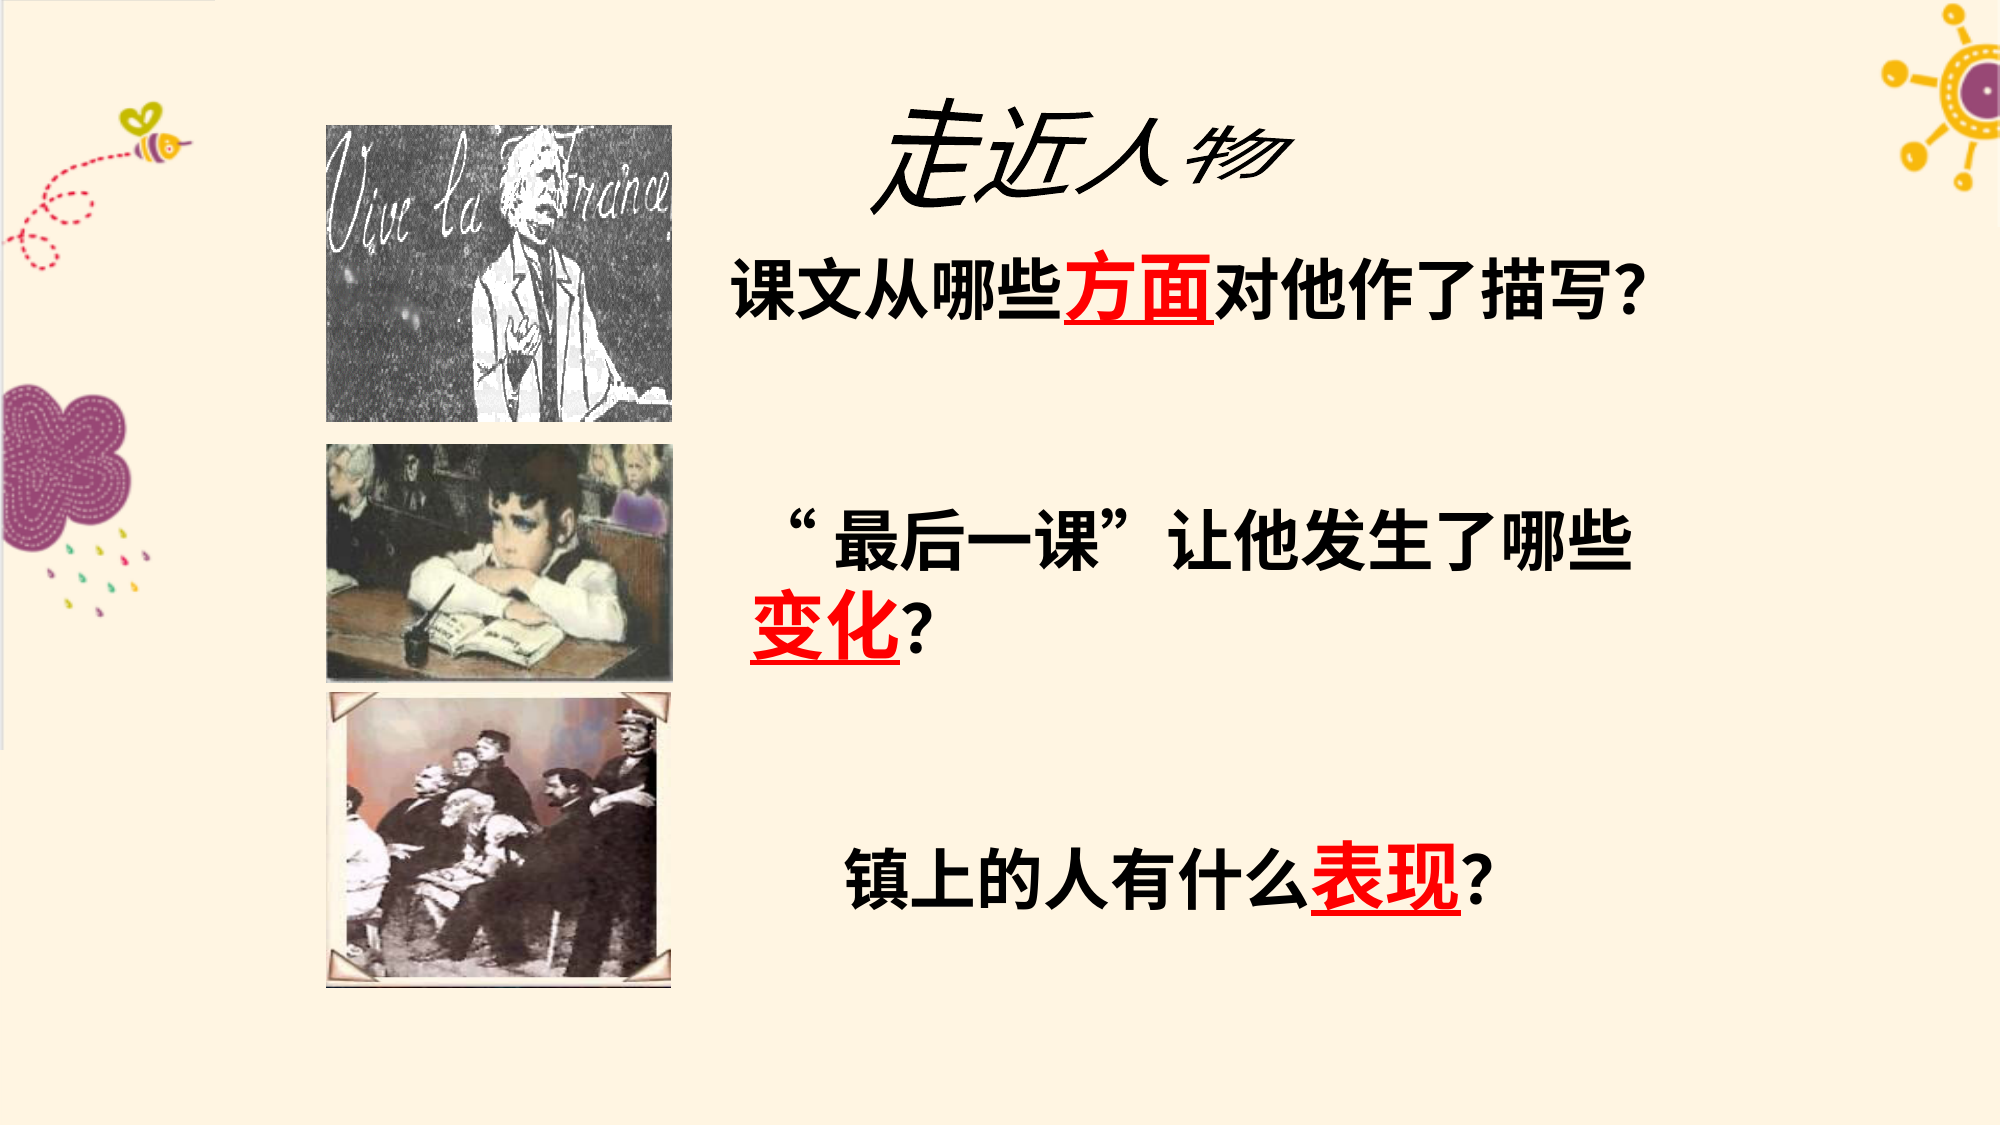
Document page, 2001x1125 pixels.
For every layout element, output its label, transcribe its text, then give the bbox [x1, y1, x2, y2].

text_box 课文从哪些方面对他作了描写？ [715, 231, 1710, 337]
text_box 镇上的人有什么表现？ [828, 822, 1597, 928]
text_box “最后一课”让他发生了哪些变化？ [735, 491, 1684, 677]
picture [0, 0, 2000, 1125]
